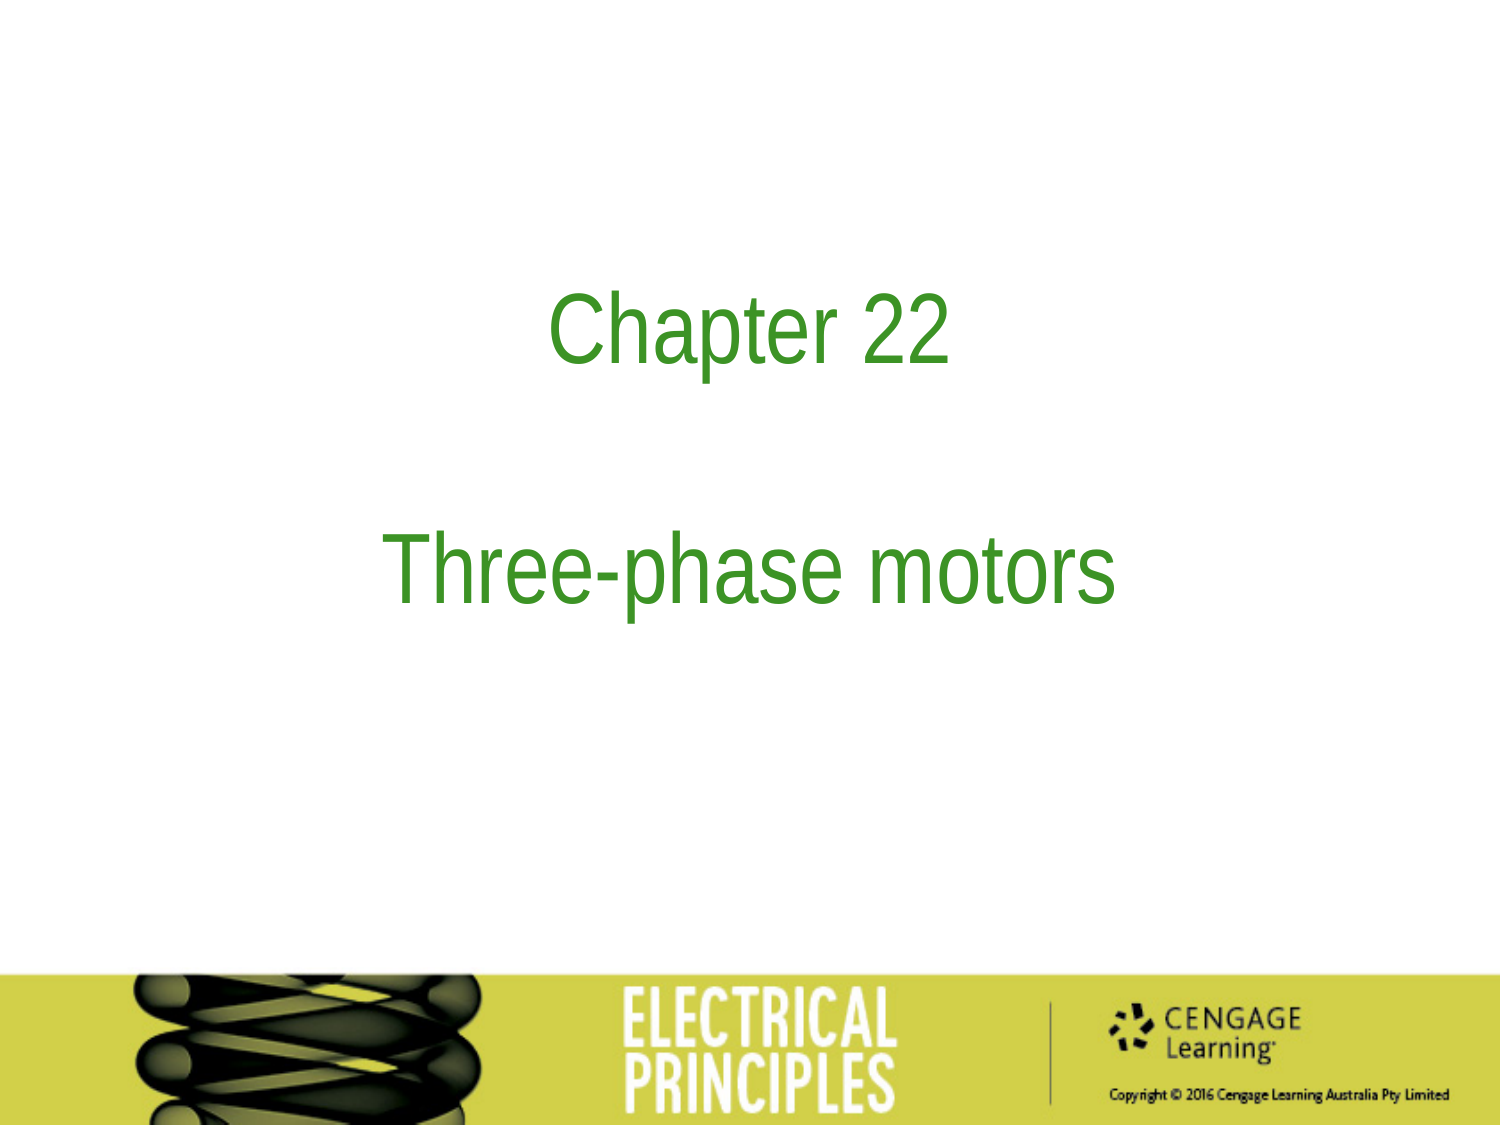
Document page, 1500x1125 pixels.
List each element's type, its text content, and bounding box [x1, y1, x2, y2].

picture [0, 0, 1500, 1125]
text_box Chapter 22 Three-phase motors [100, 90, 1400, 917]
